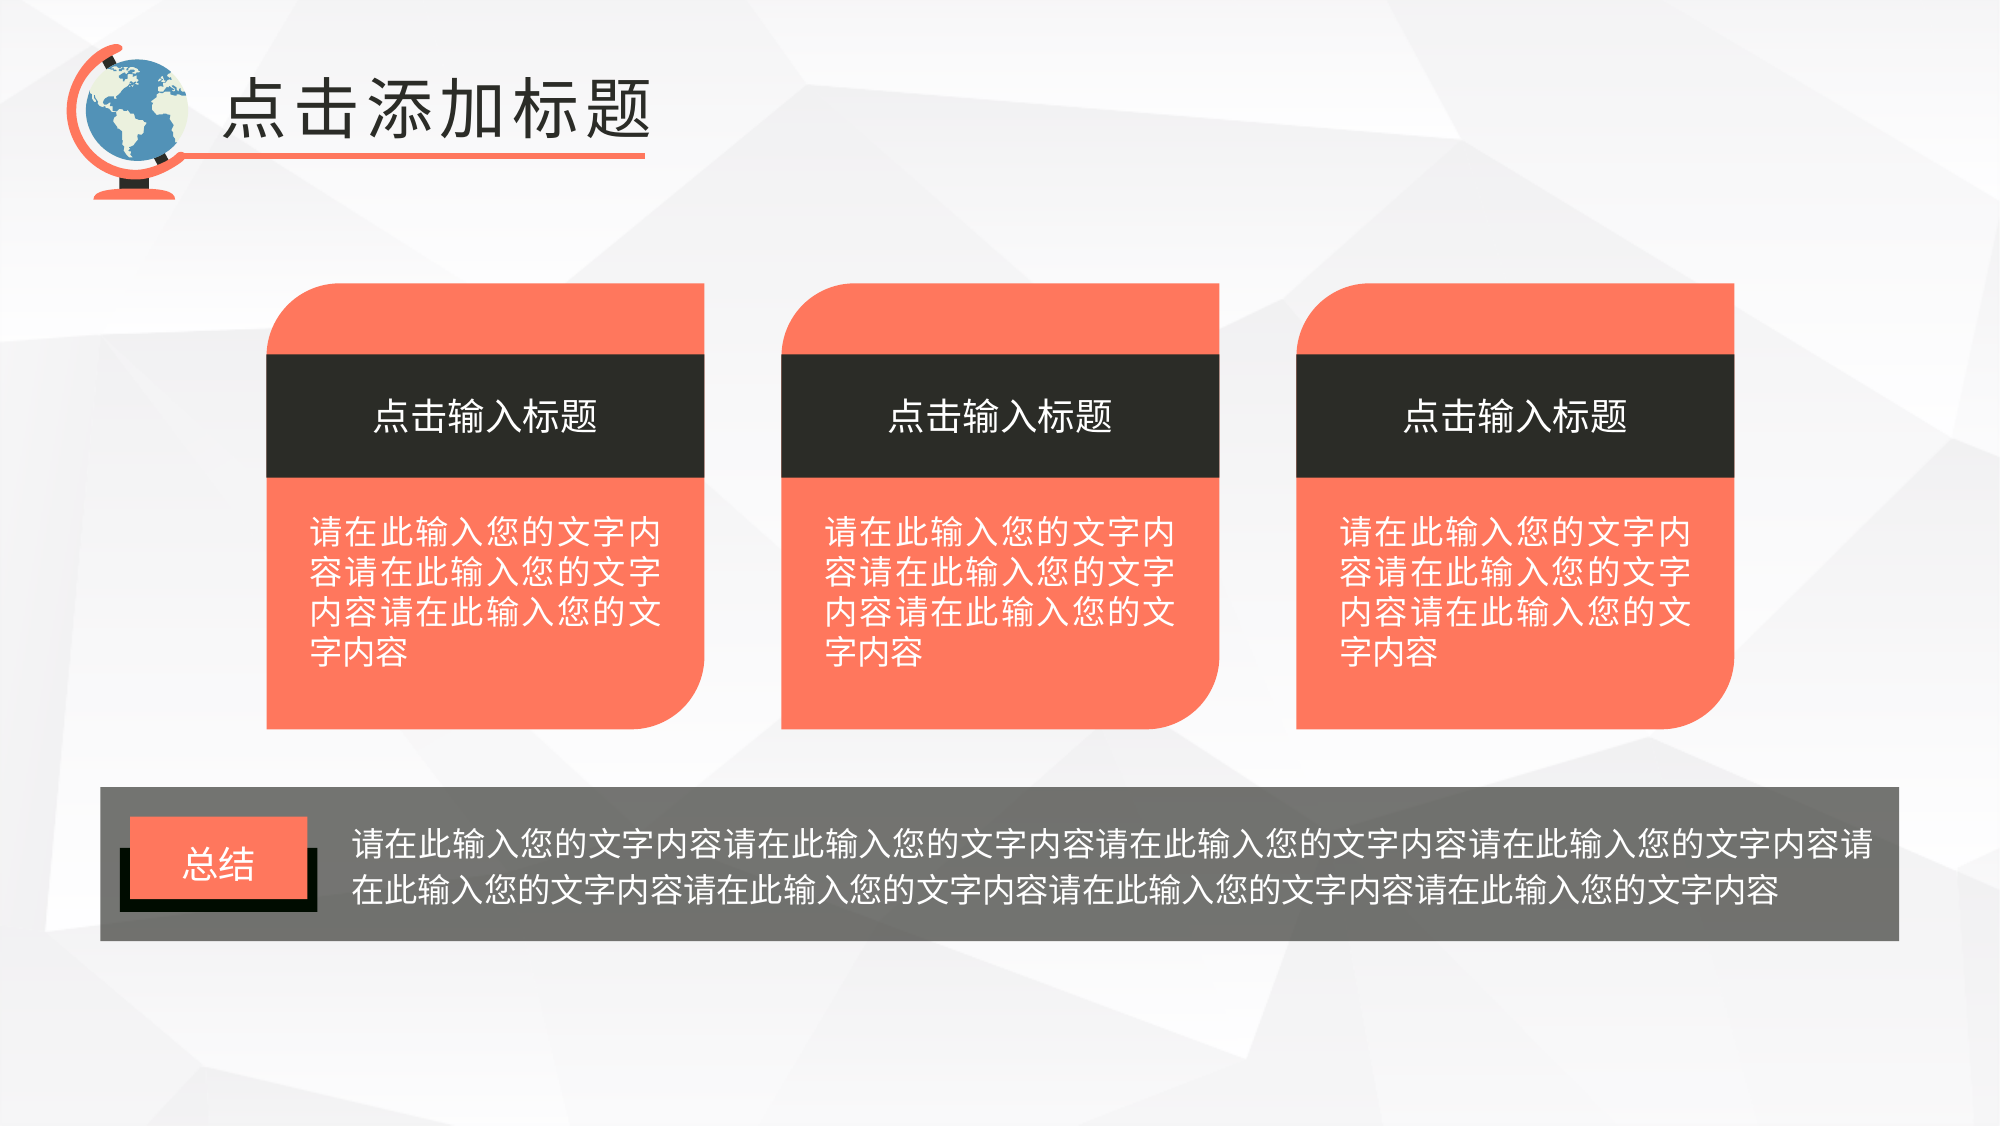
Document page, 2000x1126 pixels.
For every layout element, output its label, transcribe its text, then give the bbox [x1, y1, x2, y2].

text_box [266, 283, 705, 730]
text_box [781, 283, 1220, 730]
picture [0, 0, 2000, 1126]
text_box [66, 42, 703, 200]
text_box 请在此输入您的文字内容请在此输入您的文字内容请在此输入您的文字内容请在此输入您的文字内容请在此输入您的文字内容请在此输入您的文字内容请在此输入您的文字内容请在此输入您的文字内容 [336, 810, 1891, 917]
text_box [1295, 283, 1735, 730]
text_box [98, 785, 1901, 943]
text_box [119, 816, 318, 913]
